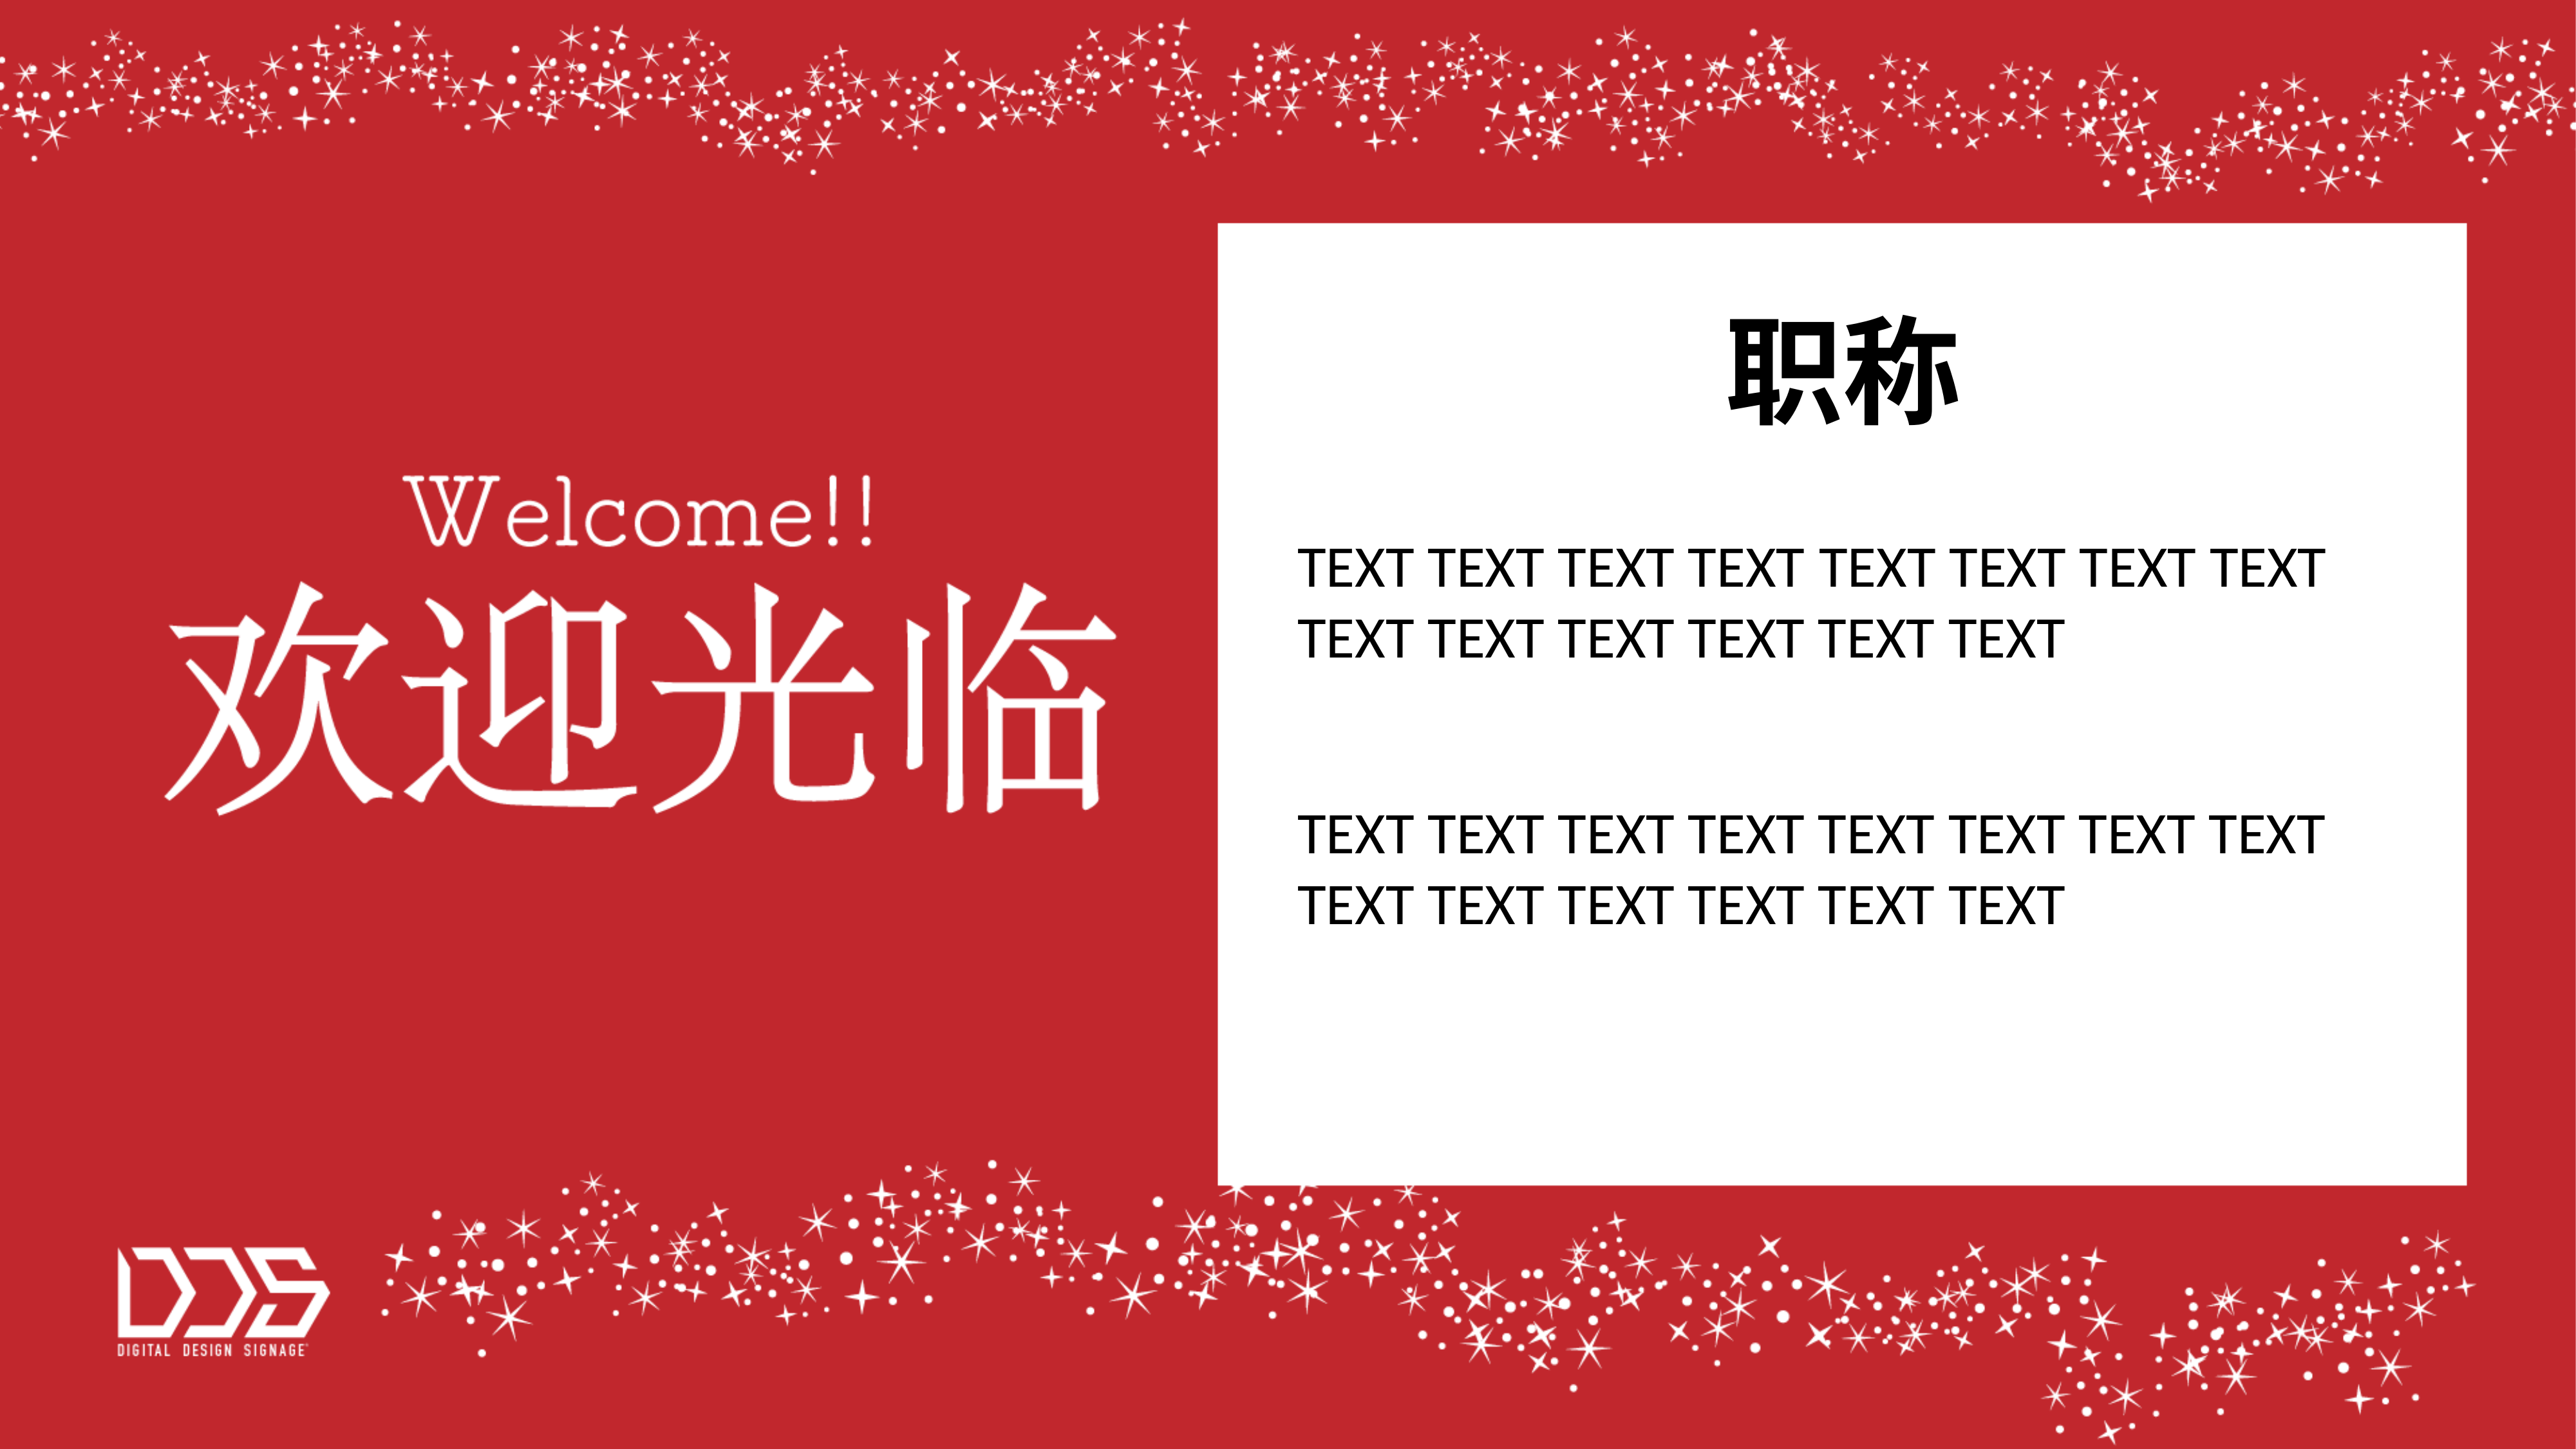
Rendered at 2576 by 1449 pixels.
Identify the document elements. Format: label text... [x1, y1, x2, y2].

picture [0, 0, 2576, 1449]
text_box 职称 [1288, 292, 2398, 444]
subtitle TEXT TEXT TEXT TEXT TEXT TEXT TEXT TEXT TEXT TEXT TEXT TEXT TEXT TEXT TEXT TEXT TEXT TEXT TEXT TEXT TEXT TEXT TEXT TEXT TEXT TEXT TEXT TEXT [1288, 523, 2398, 1135]
